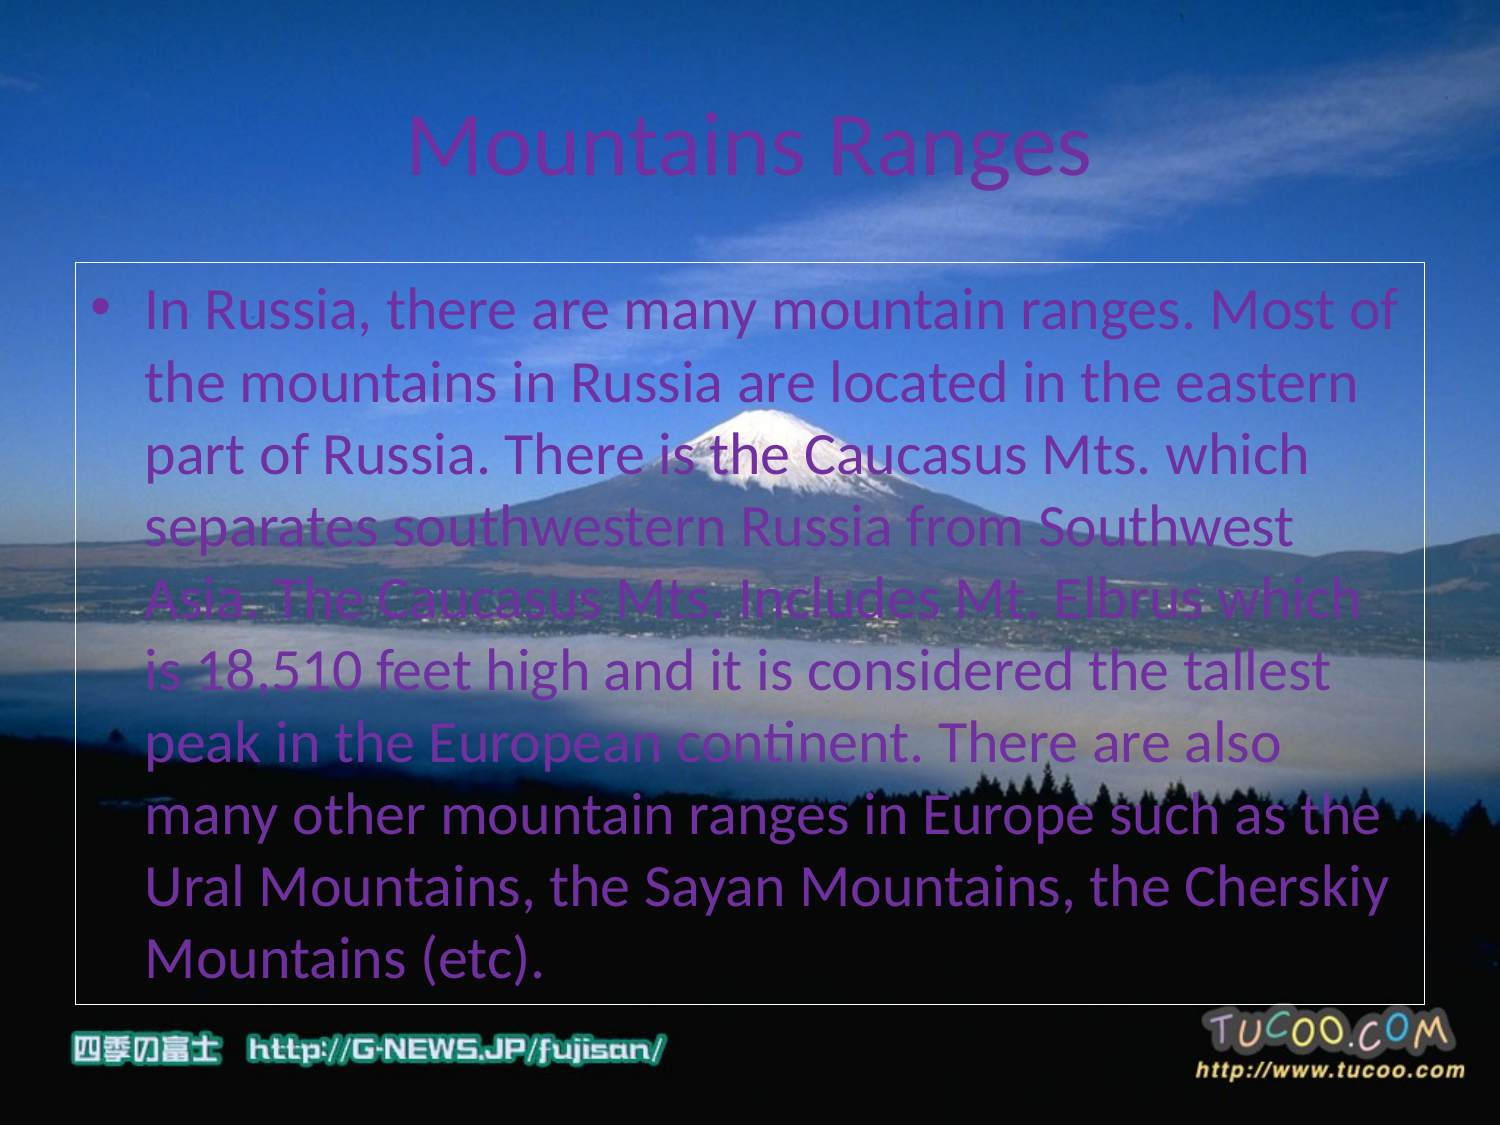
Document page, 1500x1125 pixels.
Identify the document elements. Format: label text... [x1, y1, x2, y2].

picture [0, 0, 1500, 1125]
title Mountains Ranges [75, 45, 1425, 233]
list In Russia, there are many mountain ranges. Most of the mountains in Russia are located in the eastern part of Russia. There is the Caucasus Mts. which separates southwestern Russia from Southwest Asia. The Caucasus Mts. Includes Mt. Elbrus which is 18,510 feet high and it is considered the tallest peak in the European continent. There are also many other mountain ranges in Europe such as the Ural Mountains, the Sayan Mountains, the Cherskiy Mountains (etc). [75, 262, 1425, 1005]
